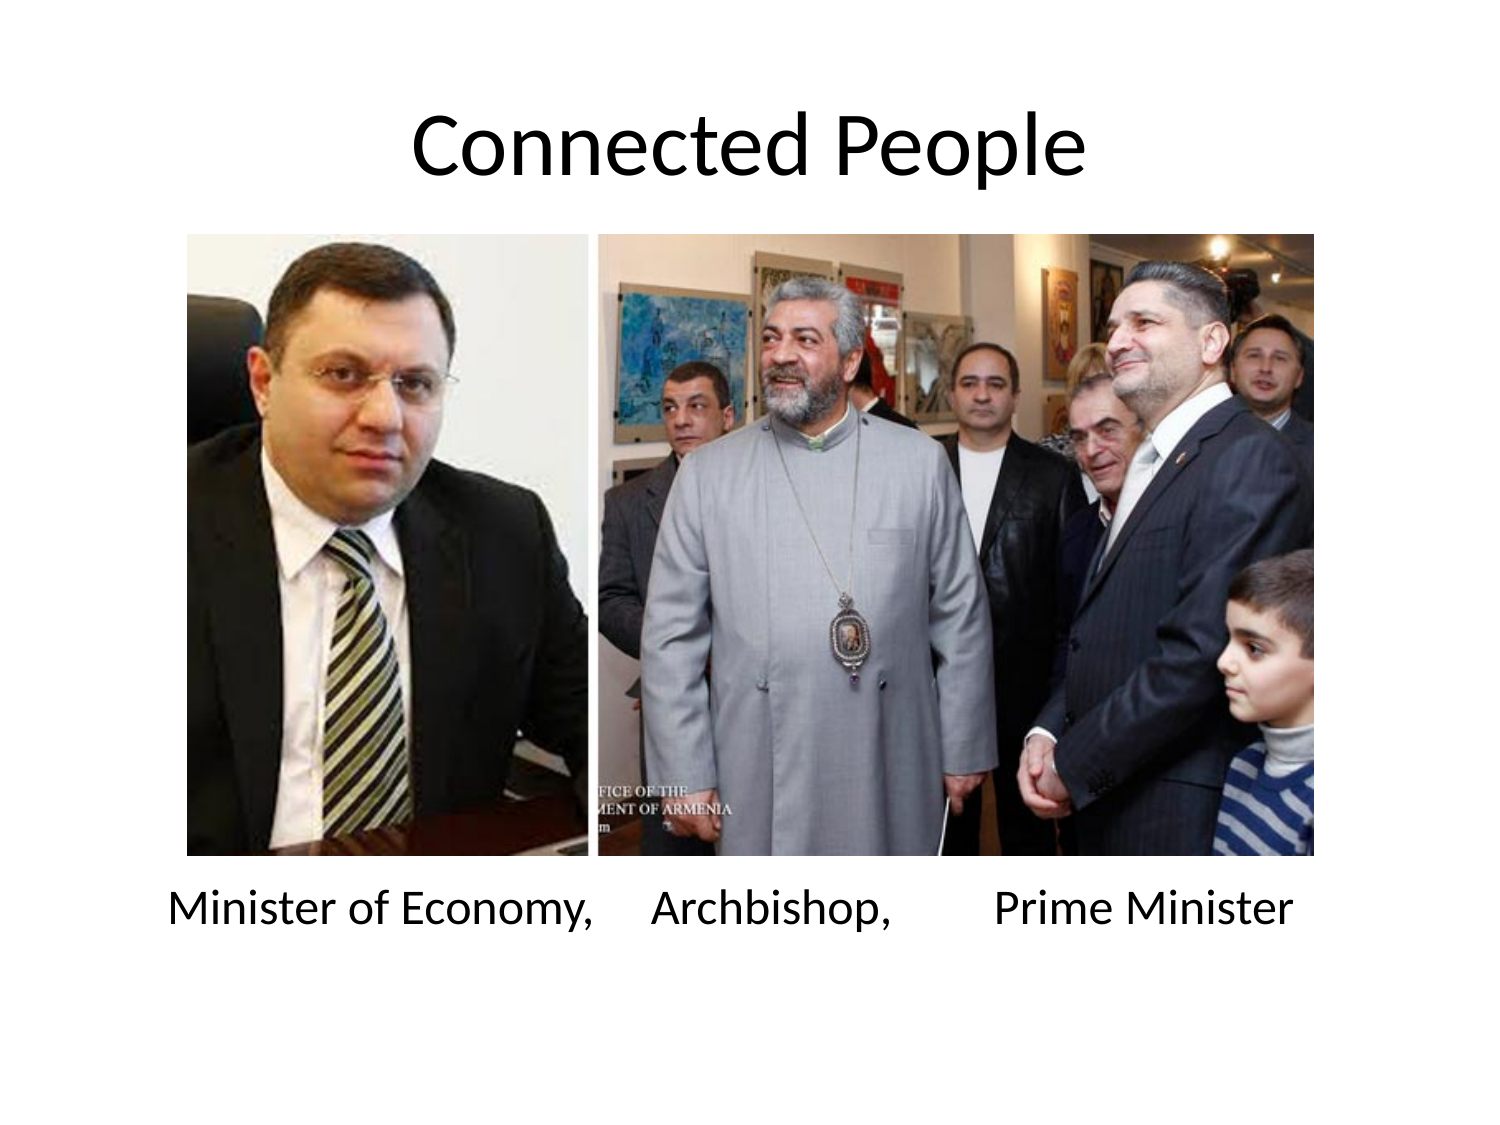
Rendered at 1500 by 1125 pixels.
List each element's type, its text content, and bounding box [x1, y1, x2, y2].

text_box Minister of Economy, Archbishop, Prime Minister [152, 867, 1313, 1032]
title Connected People [75, 45, 1425, 233]
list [187, 234, 1314, 856]
